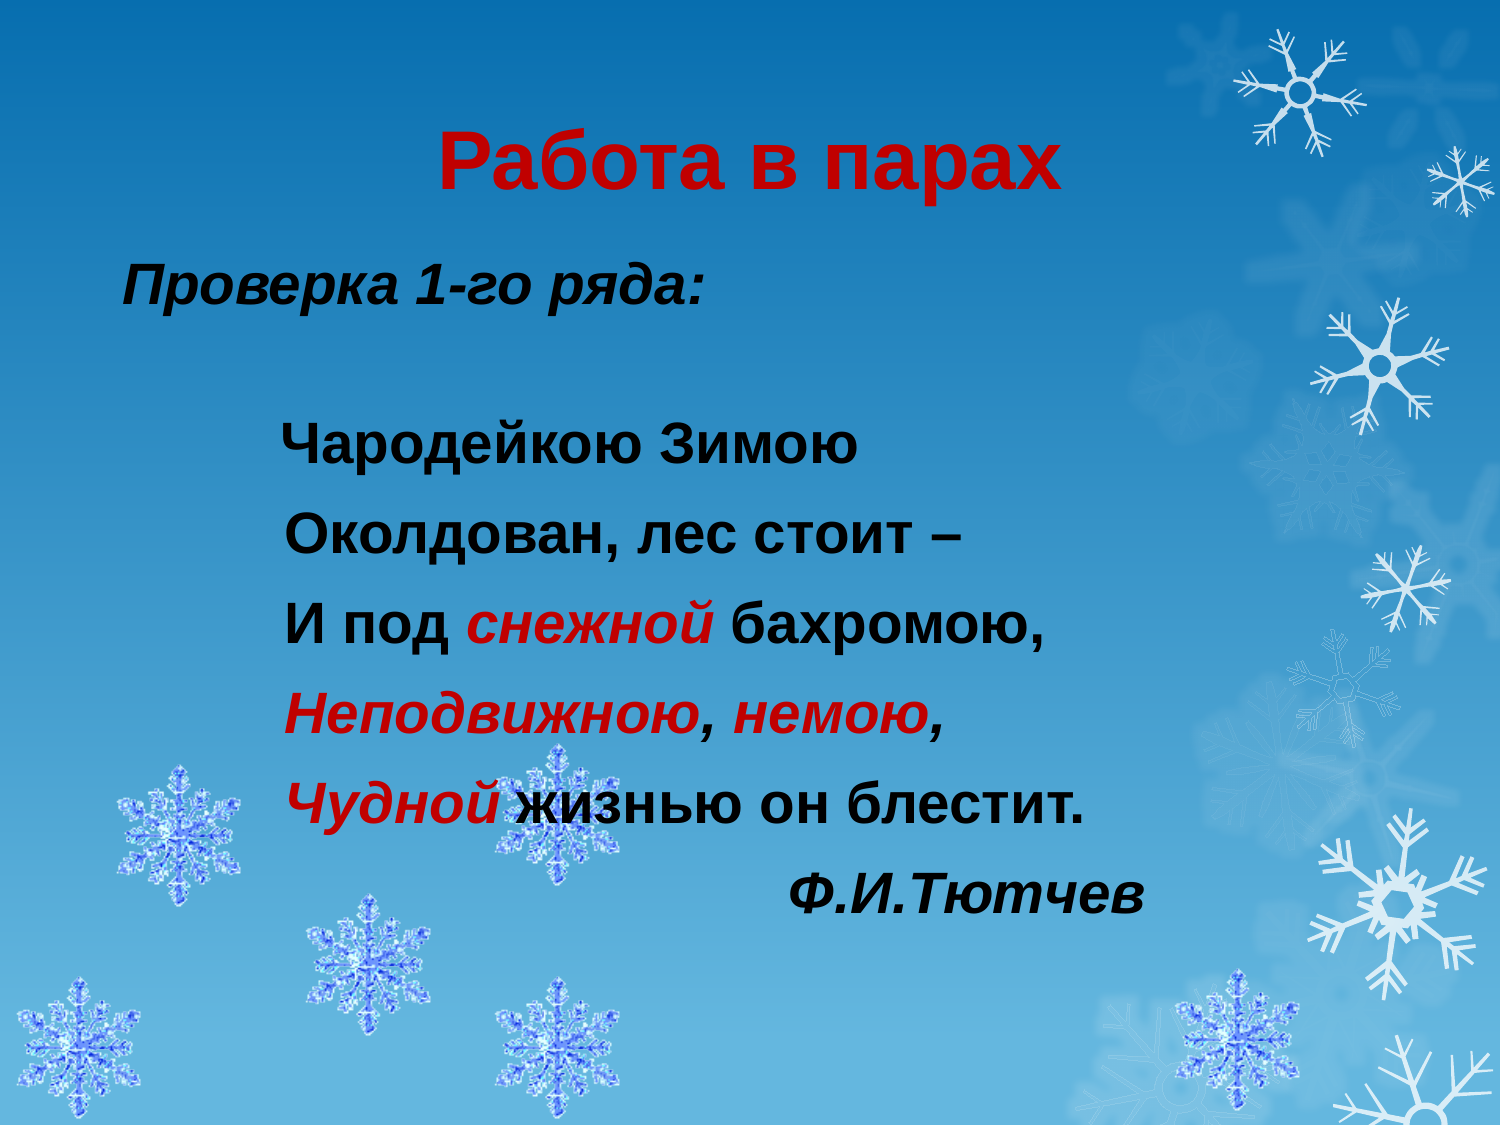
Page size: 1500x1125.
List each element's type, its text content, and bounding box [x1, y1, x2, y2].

picture [1158, 965, 1310, 1117]
picture [288, 890, 440, 1042]
picture [477, 740, 629, 892]
picture [99, 761, 251, 913]
picture [0, 974, 151, 1125]
text_box Работа в парах Проверка 1-го ряда: Чародейкою Зимою Околдован, лес стоит – И под снежной бахромою, Неподвижною, немою, Чудной жизнью он блестит. Ф.И.Тютчев [58, 98, 1453, 1003]
picture [477, 974, 629, 1125]
